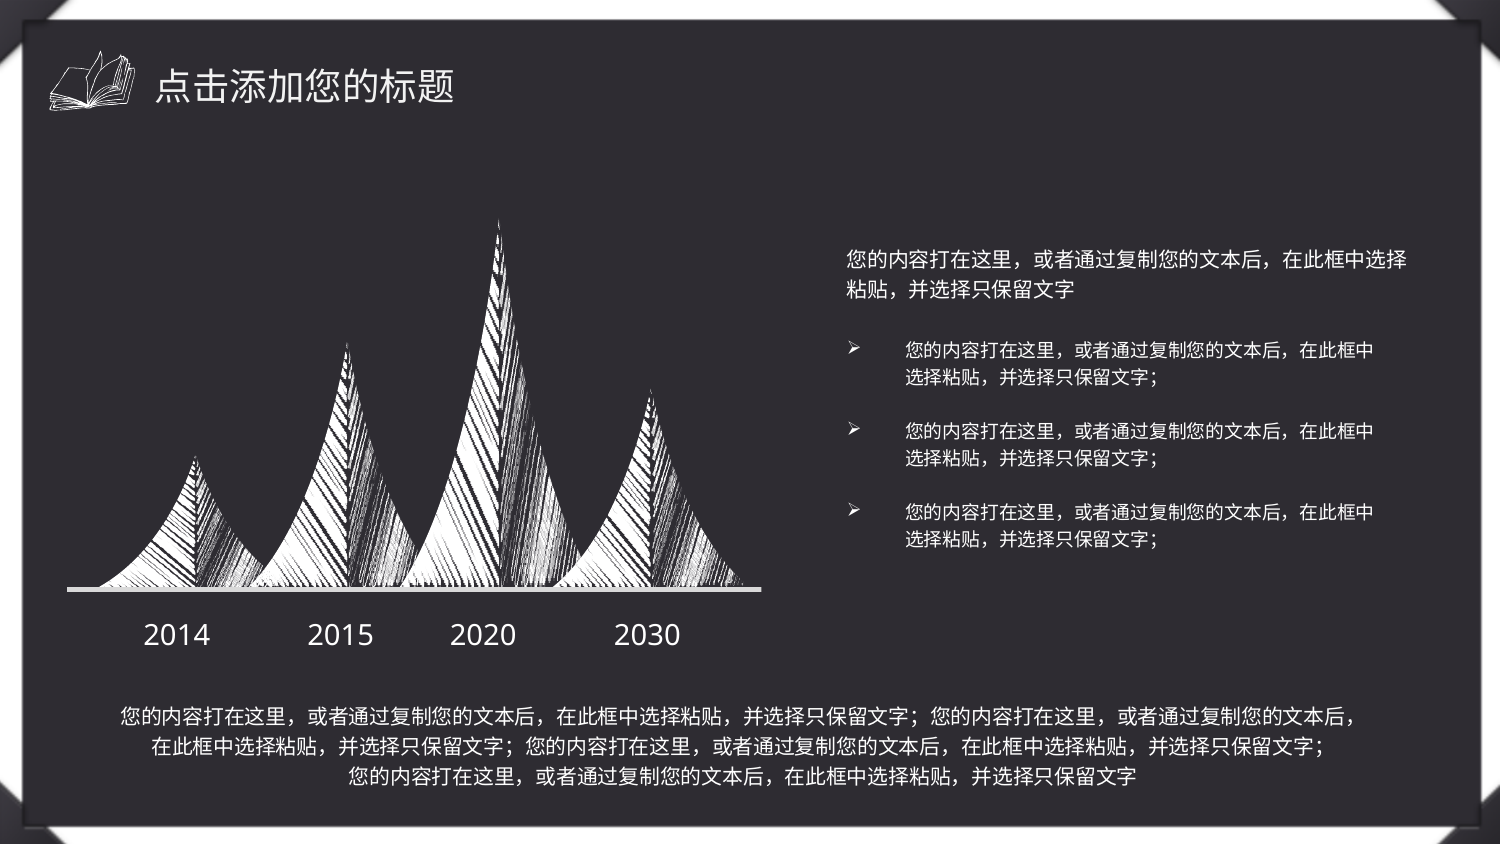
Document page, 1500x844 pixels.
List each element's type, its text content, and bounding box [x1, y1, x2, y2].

text_box [553, 387, 651, 586]
text_box [499, 215, 581, 586]
picture [0, 0, 1500, 844]
text_box [265, 342, 347, 586]
text_box [100, 455, 195, 586]
text_box [49, 50, 136, 111]
text_box 您的内容打在这里，或者通过复制您的文本后，在此框中选择粘贴，并选择只保留文字；您的内容打在这里，或者通过复制您的文本后，在此框中选择粘贴，并选择只保留文字；您的内容打在这里，或者通过复制您的文本后，在此框中选择粘贴，并选择只保留文字； 您的内容打在这里，或者通过复制您的文本后，在此框中选择粘贴，并选择只保留文字 [105, 691, 1381, 826]
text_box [831, 234, 1430, 561]
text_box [126, 609, 698, 660]
text_box [195, 453, 291, 586]
text_box [347, 339, 419, 586]
text_box [66, 586, 762, 593]
text_box [651, 386, 749, 586]
text_box [400, 217, 499, 586]
text_box 点击添加您的标题 [139, 55, 513, 116]
